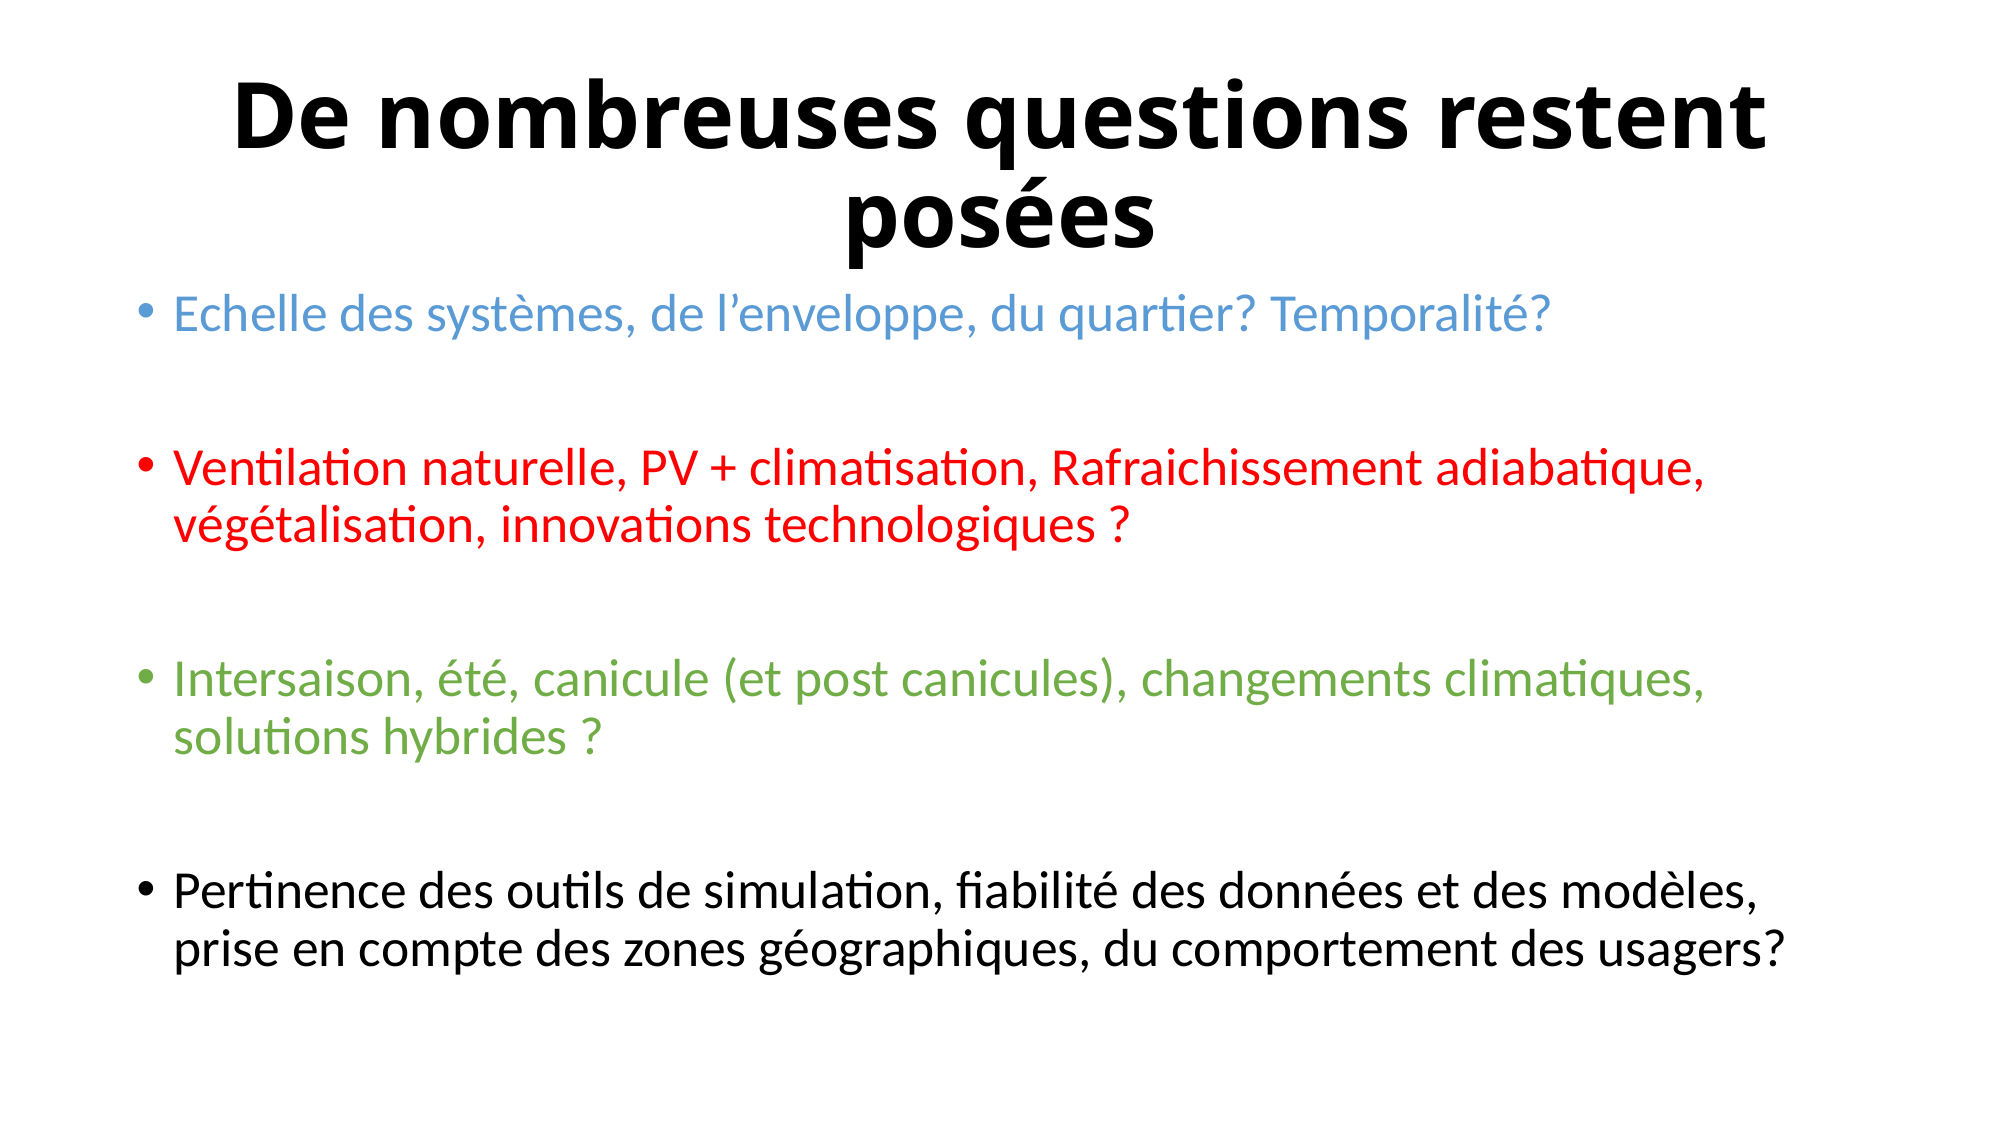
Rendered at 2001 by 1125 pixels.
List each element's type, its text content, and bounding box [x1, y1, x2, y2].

title De nombreuses questions restent posées [137, 59, 1863, 278]
list Echelle des systèmes, de l’enveloppe, du quartier? Temporalité? Ventilation naturelle, PV + climatisation, Rafraichissement adiabatique, végétalisation, innovations technologiques ? Intersaison, été, canicule (et post canicules), changements climatiques, solutions hybrides ? Pertinence des outils de simulation, fiabilité des données et des modèles, prise en compte des zones géographiques, du comportement des usagers? [121, 277, 1847, 992]
